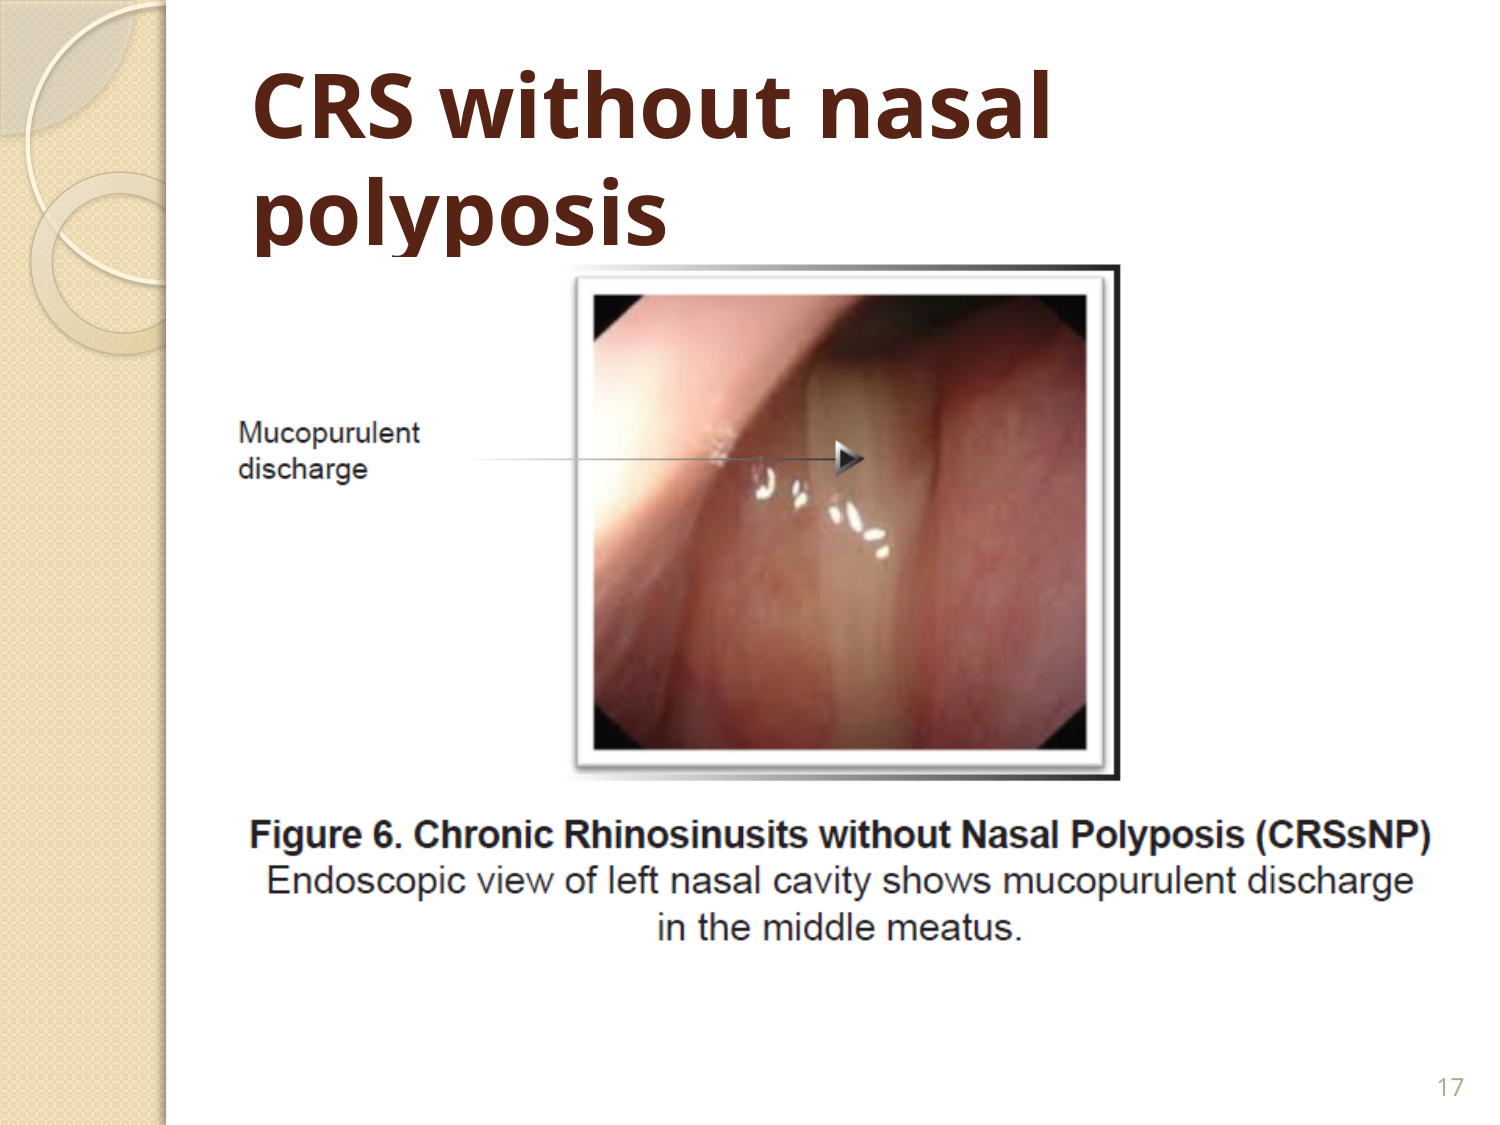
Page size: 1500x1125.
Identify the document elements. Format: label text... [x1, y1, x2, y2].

slide_number 17 [1413, 1034, 1488, 1113]
title CRS without nasal polyposis [235, 62, 1466, 250]
picture [229, 257, 1438, 951]
